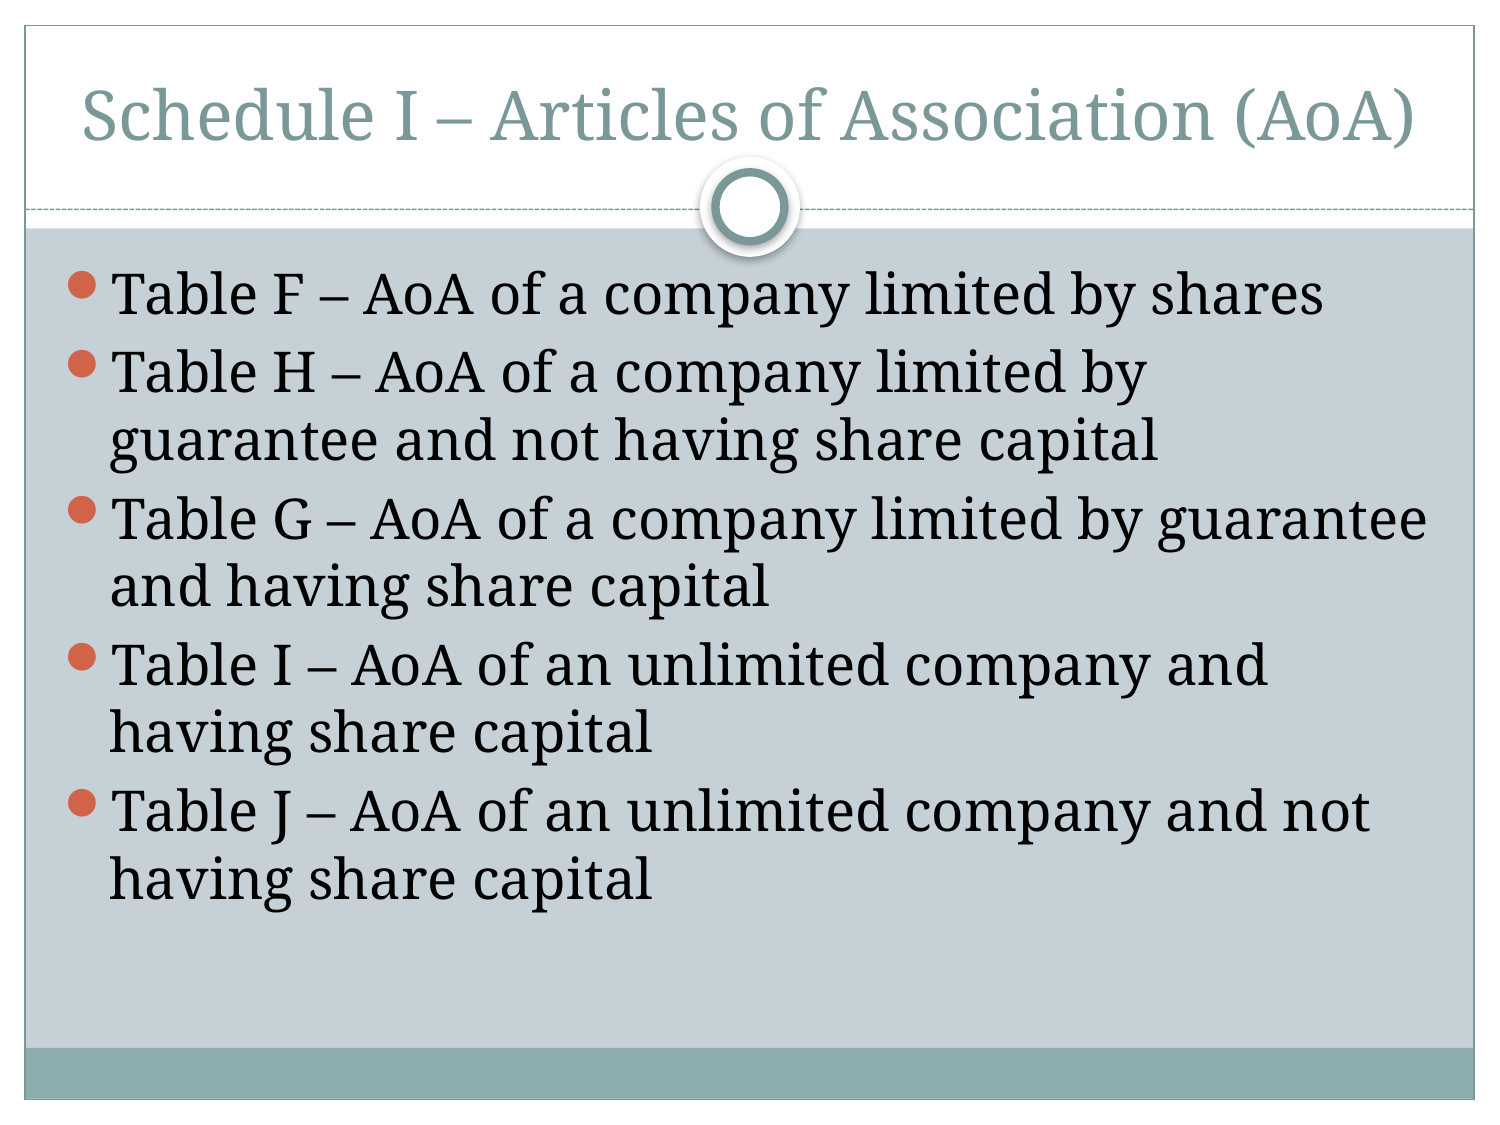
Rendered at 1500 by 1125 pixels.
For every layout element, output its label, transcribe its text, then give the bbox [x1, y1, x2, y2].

list Table F – AoA of a company limited by shares Table H – AoA of a company limited by guarantee and not having share capital Table G – AoA of a company limited by guarantee and having share capital Table I – AoA of an unlimited company and having share capital Table J – AoA of an unlimited company and not having share capital [49, 250, 1445, 1001]
title Schedule I – Articles of Association (AoA) [49, 37, 1450, 162]
